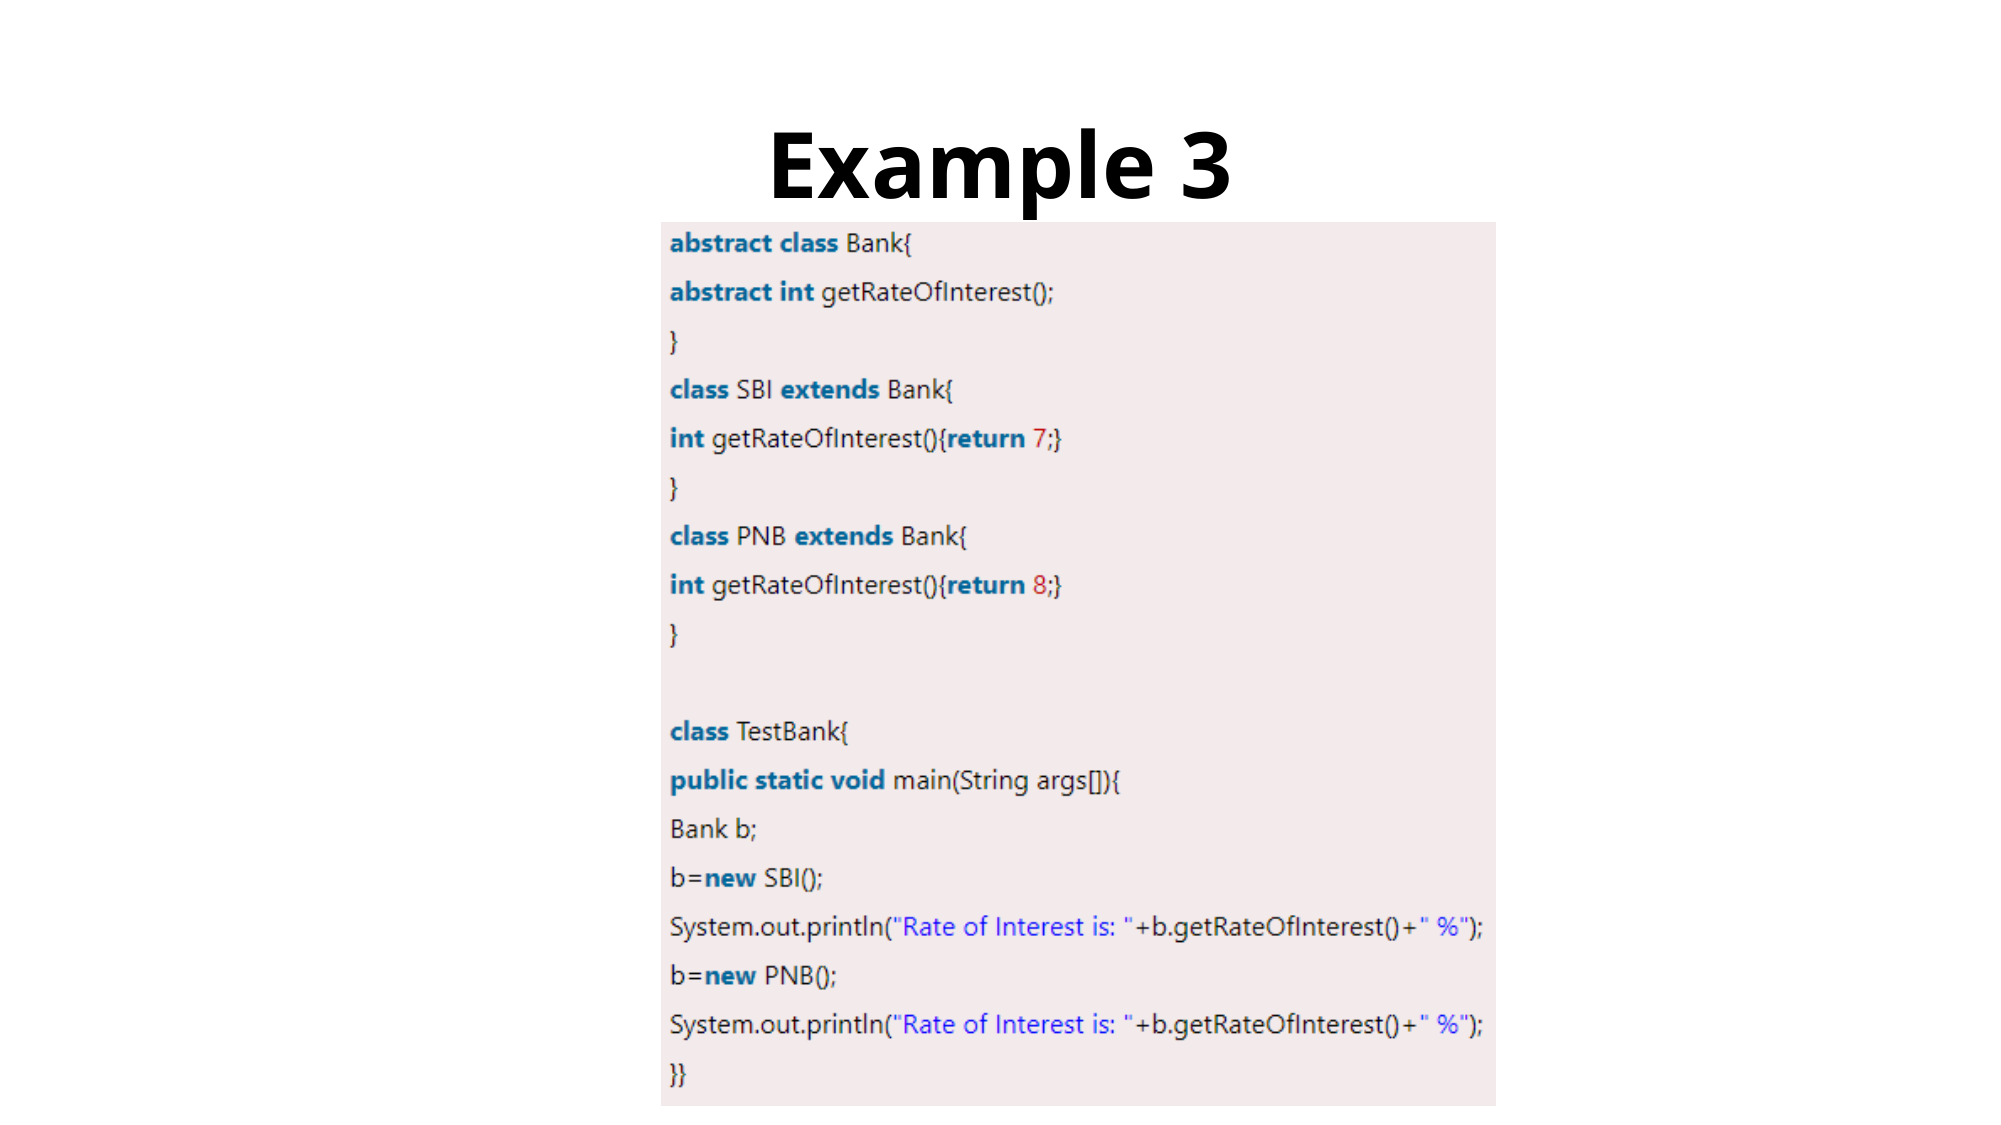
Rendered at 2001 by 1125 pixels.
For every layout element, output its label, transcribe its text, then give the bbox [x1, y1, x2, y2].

picture [661, 222, 1496, 1106]
title Example 3 [137, 59, 1863, 278]
